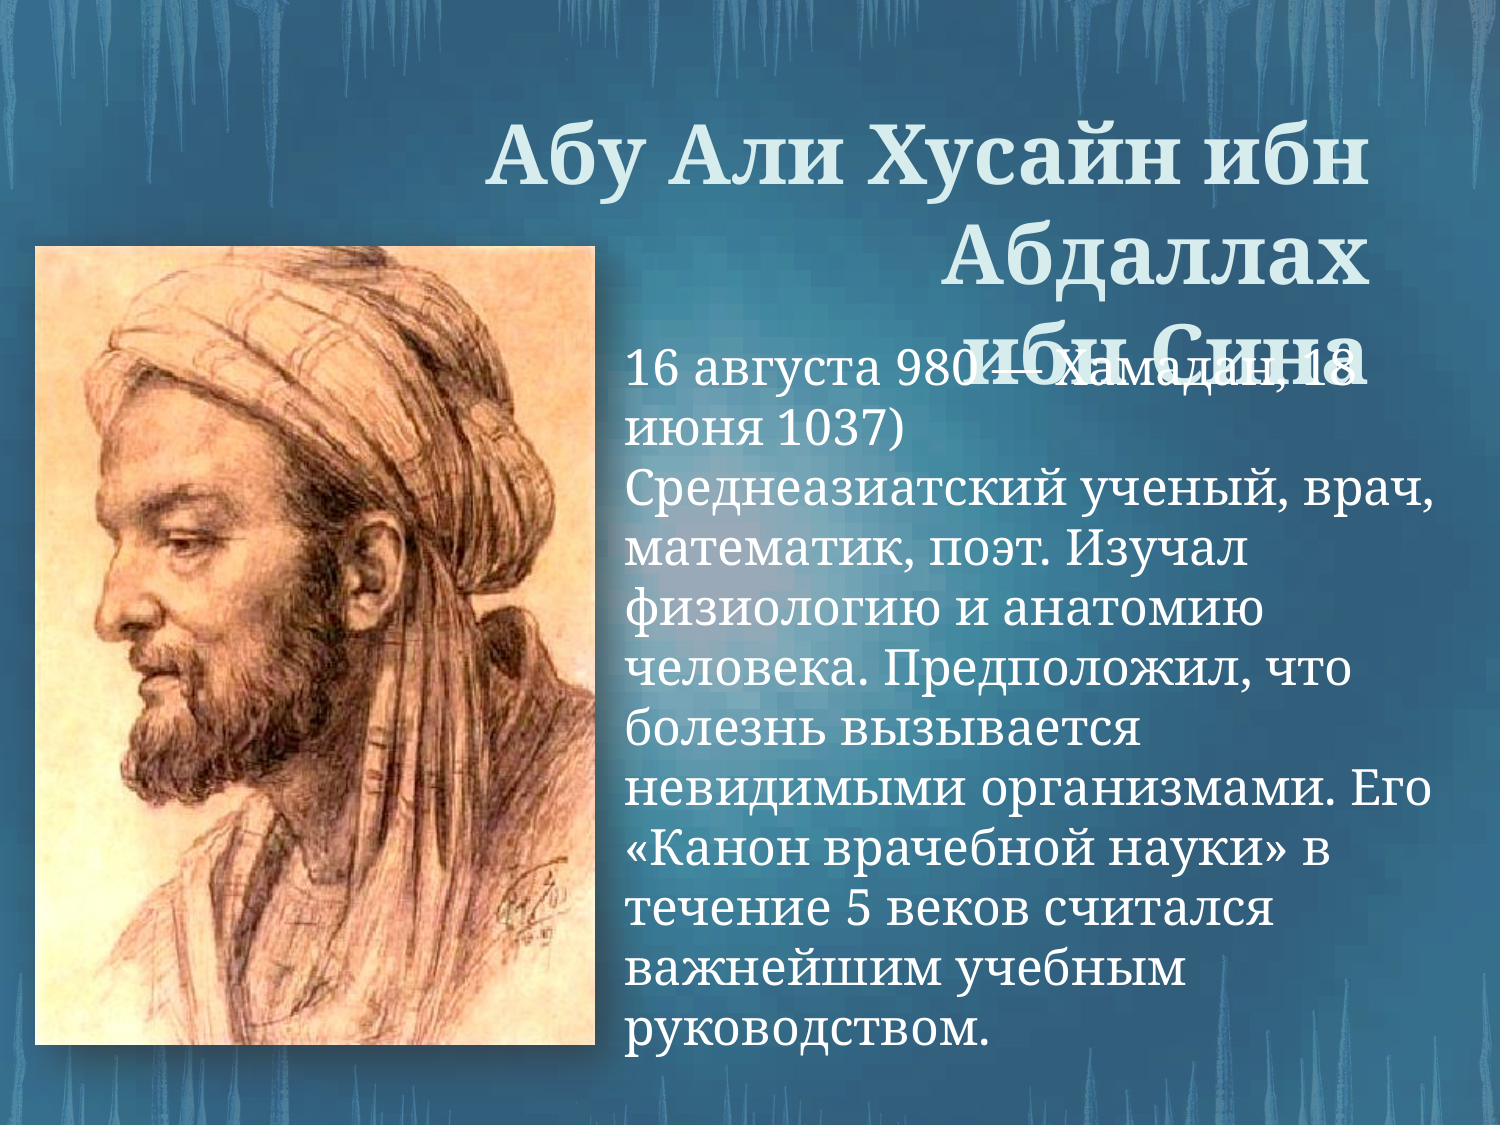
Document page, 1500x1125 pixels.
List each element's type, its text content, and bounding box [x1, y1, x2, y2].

text_box Абу Али Хусайн ибн Абдаллах ибн Сина [70, 93, 1386, 409]
text_box 16 августа 980 — Хамадан, 18 июня 1037) Среднеазиатский ученый, врач, математик, поэт. Изучал физиологию и анатомию человека. Предположил, что болезнь вызывается невидимыми организмами. Его «Канон врачебной науки» в течение 5 веков считался важнейшим учебным руководством. [609, 328, 1465, 1063]
picture [0, 0, 1500, 1125]
